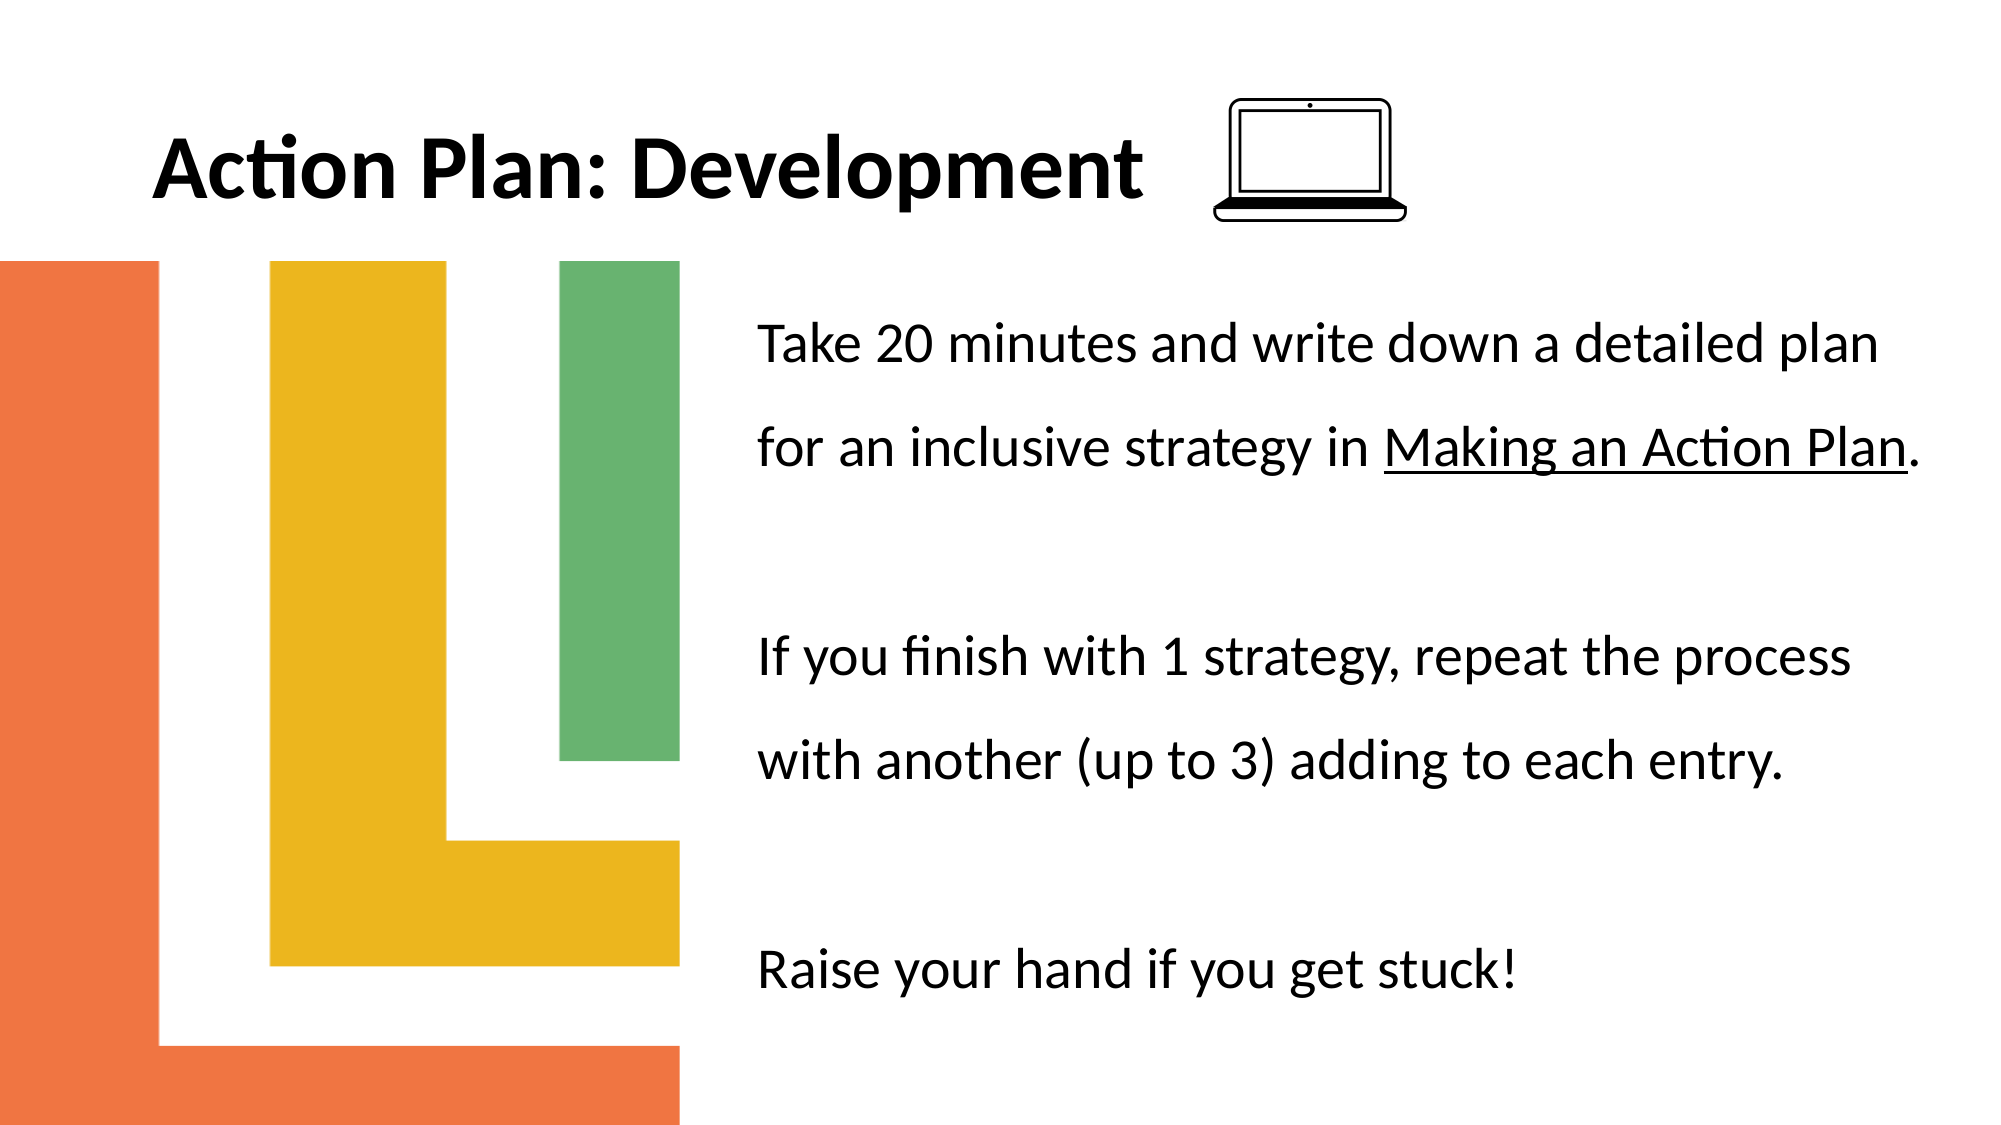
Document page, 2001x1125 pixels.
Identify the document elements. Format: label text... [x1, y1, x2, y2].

title Action Plan: Development [137, 59, 1863, 278]
picture [0, 261, 680, 1125]
list Take 20 minutes and write down a detailed plan for an inclusive strategy in Making an Action Plan. If you finish with 1 strategy, repeat the process with another (up to 3) adding to each entry. Raise your hand if you get stuck! [742, 261, 1960, 1090]
picture [1212, 98, 1408, 222]
